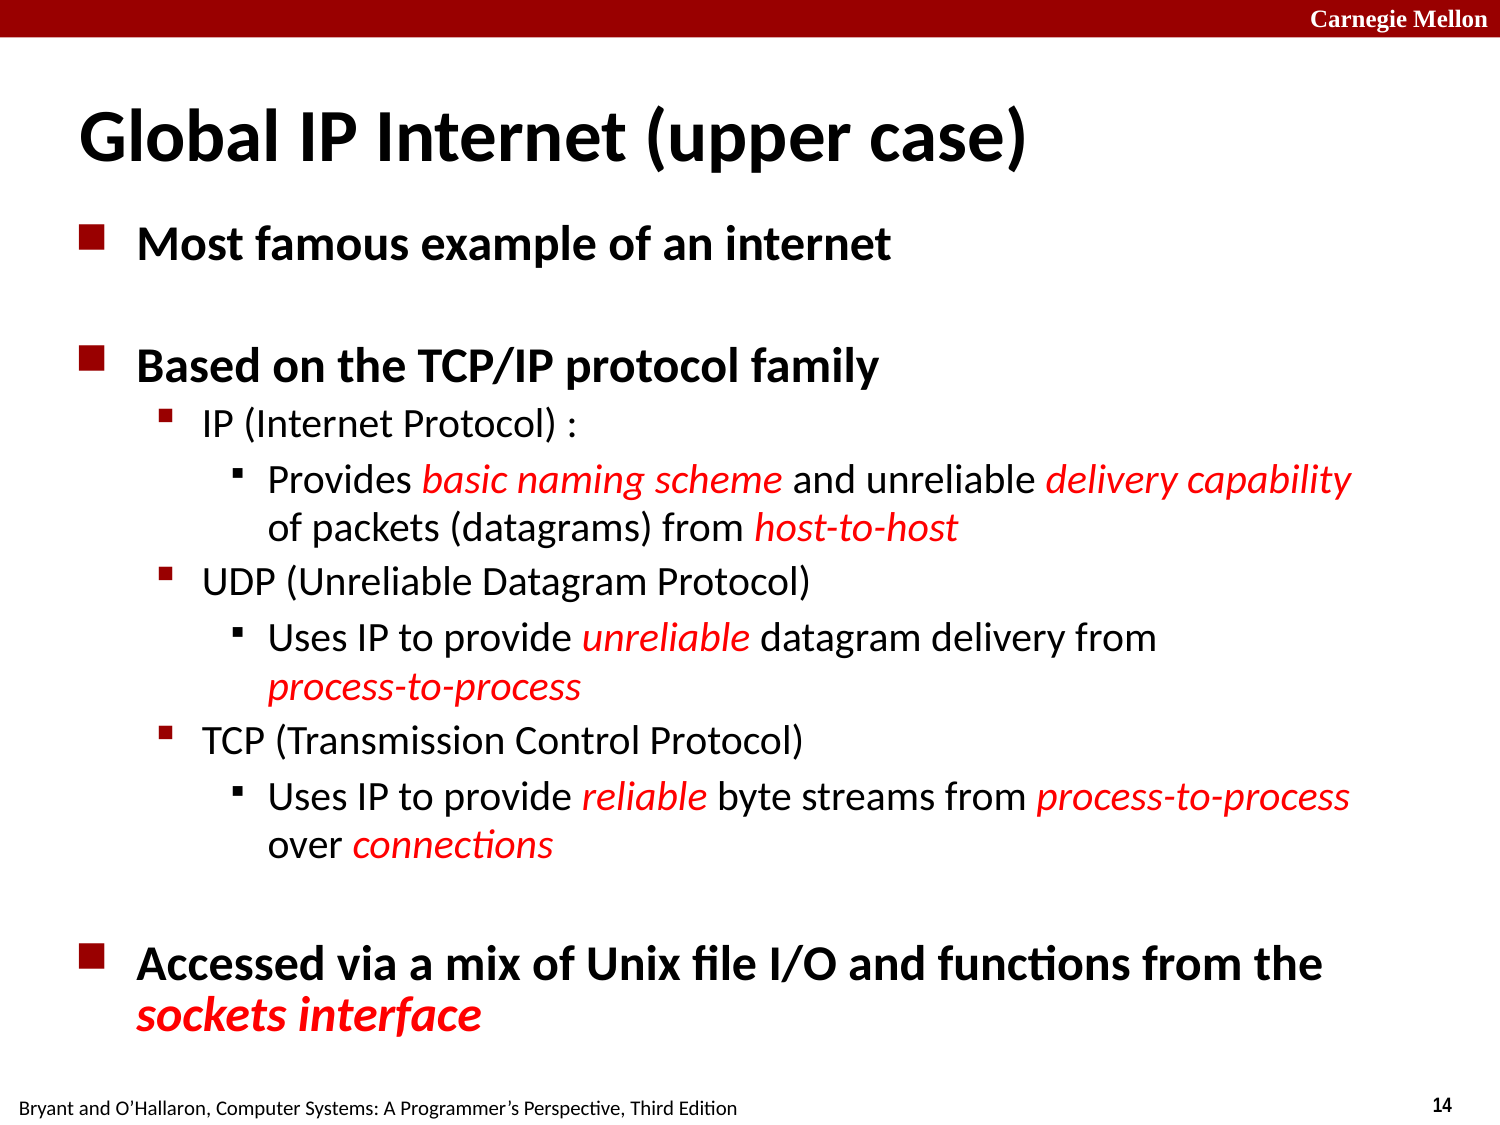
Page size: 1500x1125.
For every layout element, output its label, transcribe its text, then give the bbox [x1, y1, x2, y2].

title Global IP Internet (upper case) [64, 68, 1310, 194]
list Most famous example of an internet Based on the TCP/IP protocol family IP (Internet Protocol) : Provides basic naming scheme and unreliable delivery capability of packets (datagrams) from host-to-host UDP (Unreliable Datagram Protocol) Uses IP to provide unreliable datagram delivery from process-to-process TCP (Transmission Control Protocol) Uses IP to provide reliable byte streams from process-to-process over connections Accessed via a mix of Unix file I/O and functions from the sockets interface [64, 212, 1426, 1029]
